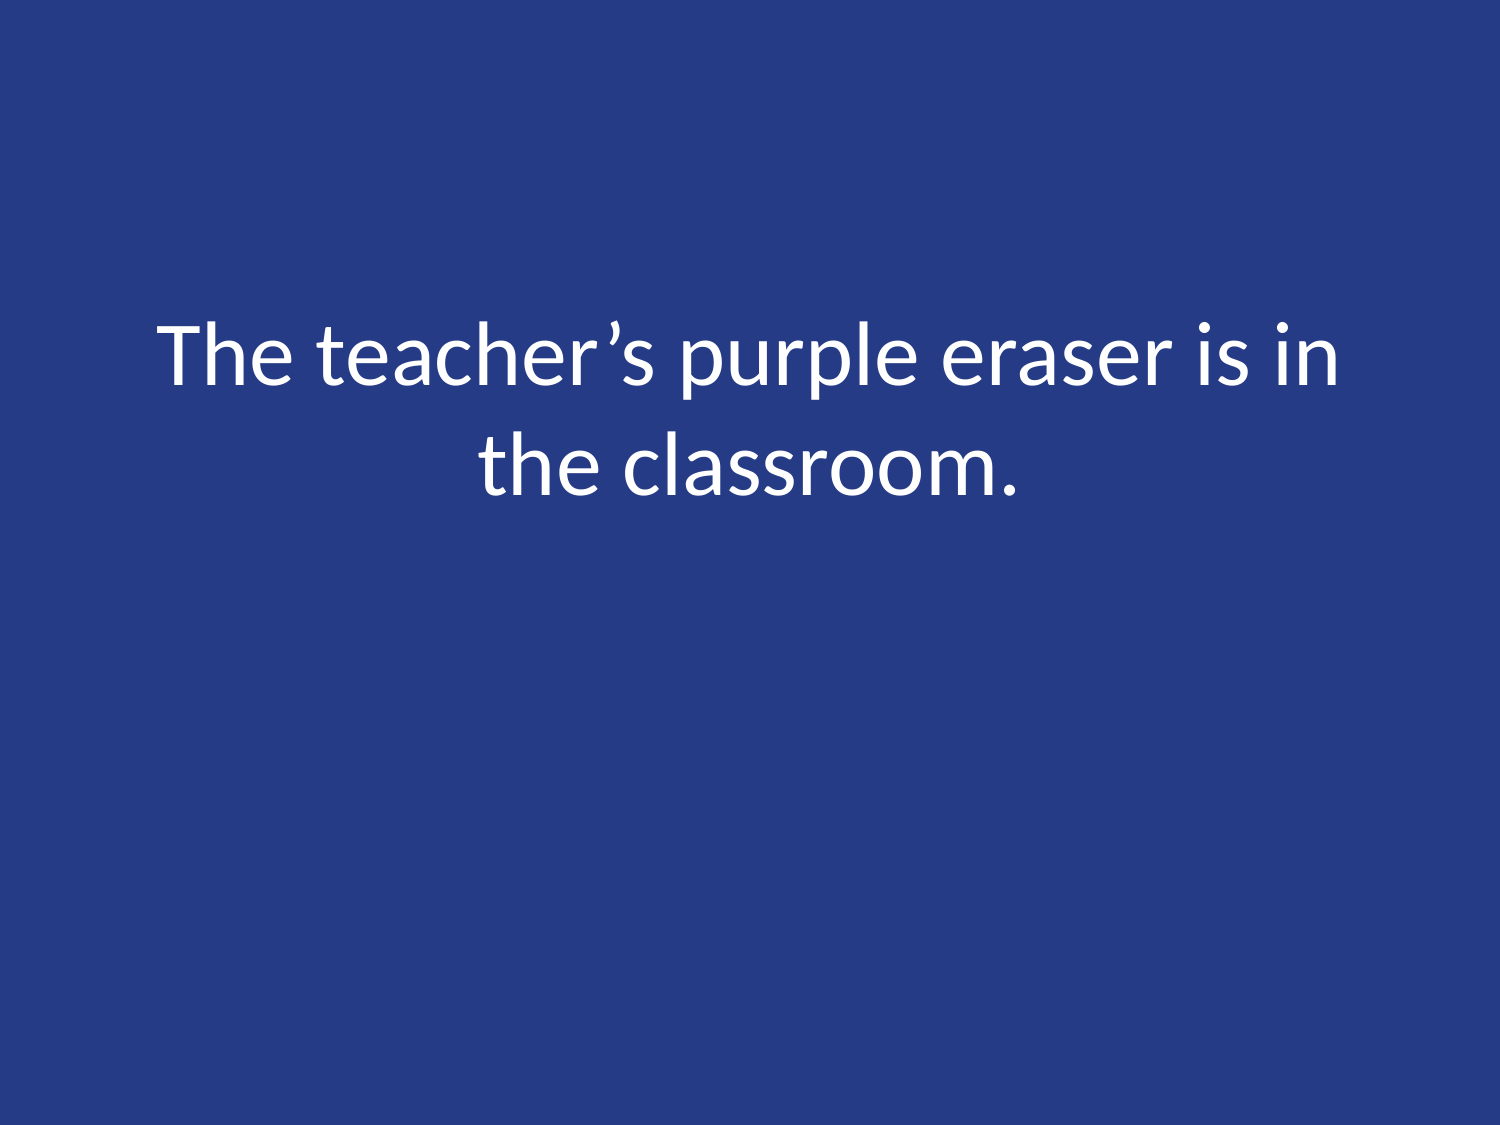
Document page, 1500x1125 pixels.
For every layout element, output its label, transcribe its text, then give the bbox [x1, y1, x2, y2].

title The teacher’s purple eraser is in the classroom. [75, 45, 1425, 764]
